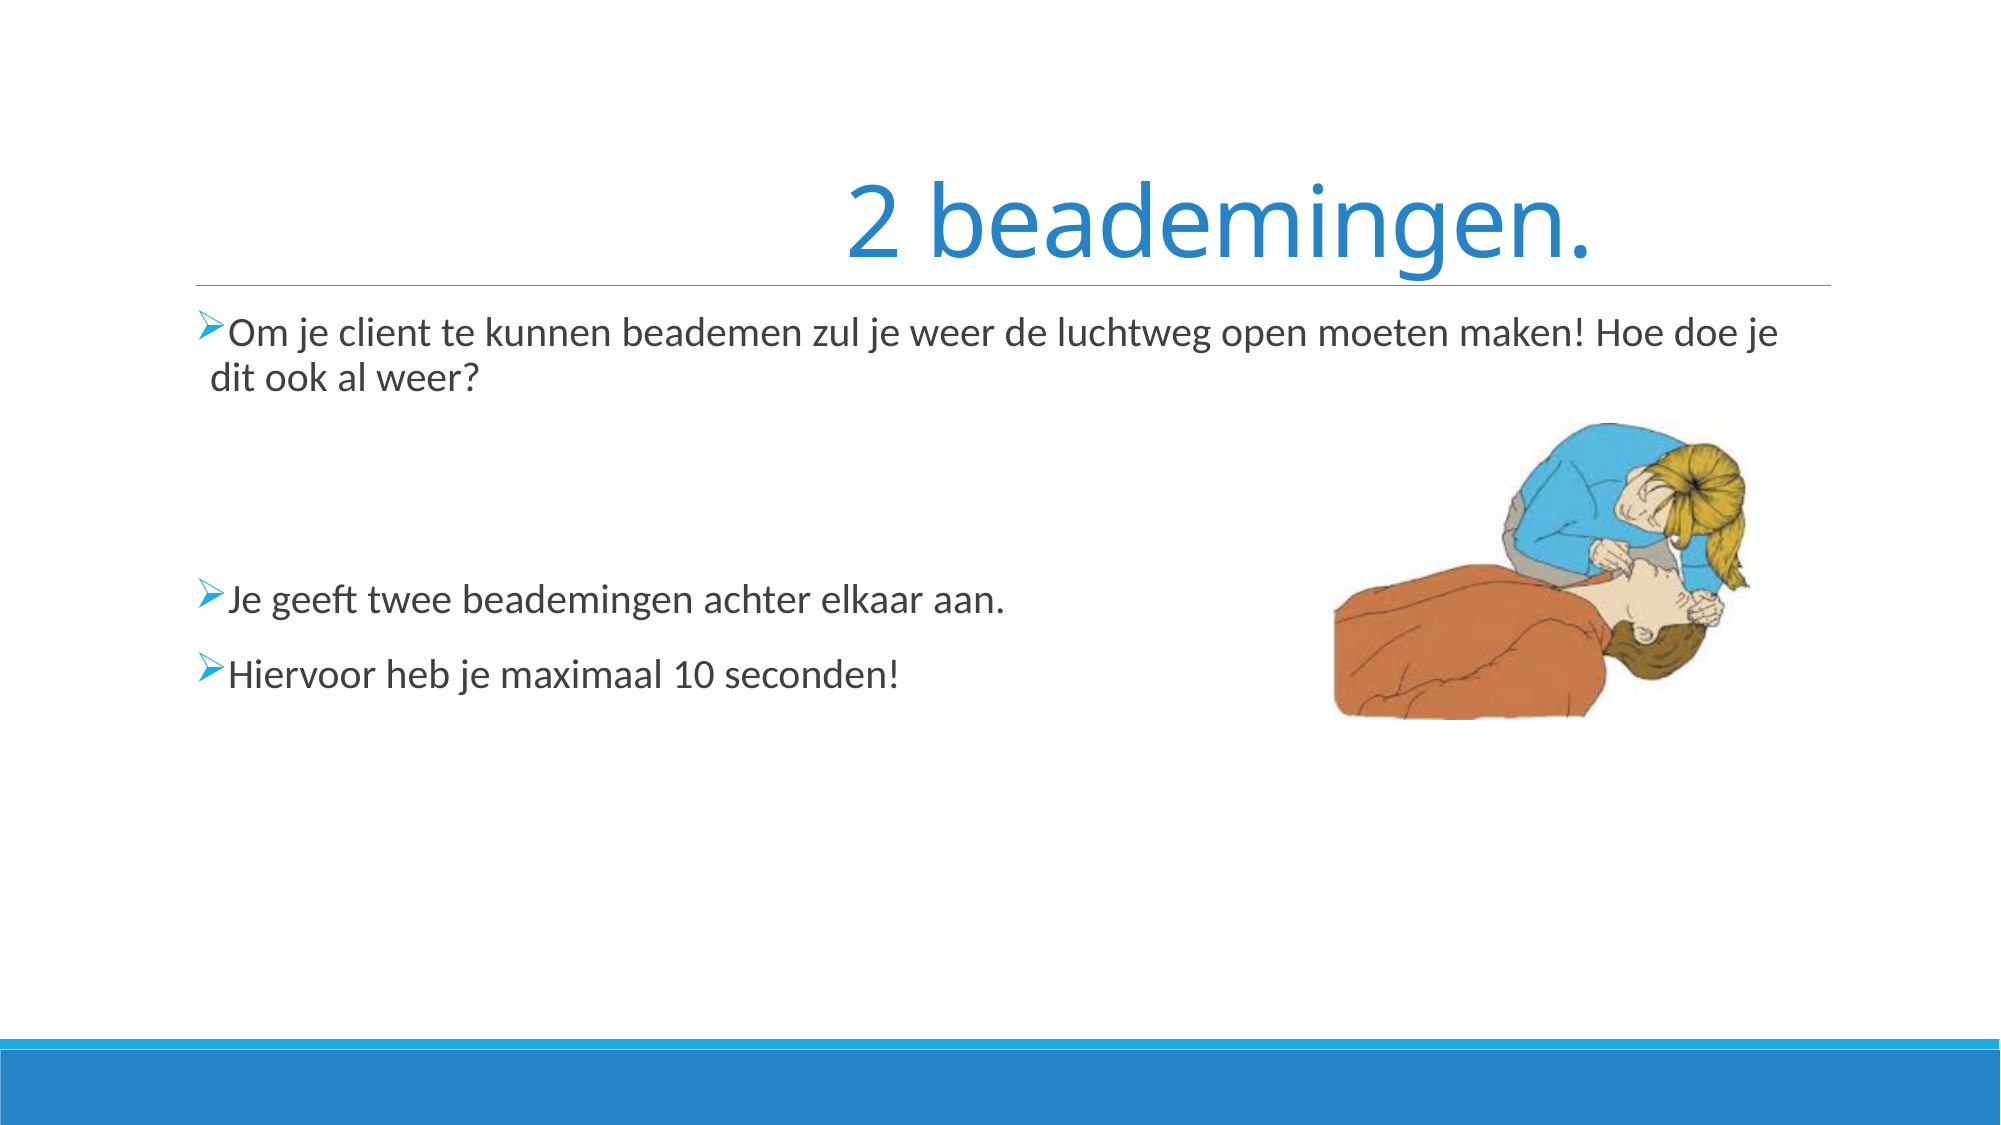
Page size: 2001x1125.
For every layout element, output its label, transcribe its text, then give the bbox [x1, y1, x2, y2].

list Om je client te kunnen beademen zul je weer de luchtweg open moeten maken! Hoe doe je dit ook al weer? Je geeft twee beademingen achter elkaar aan. Hiervoor heb je maximaal 10 seconden! [180, 302, 1830, 963]
picture [1333, 423, 1750, 720]
title 2 beademingen. [180, 47, 1830, 285]
